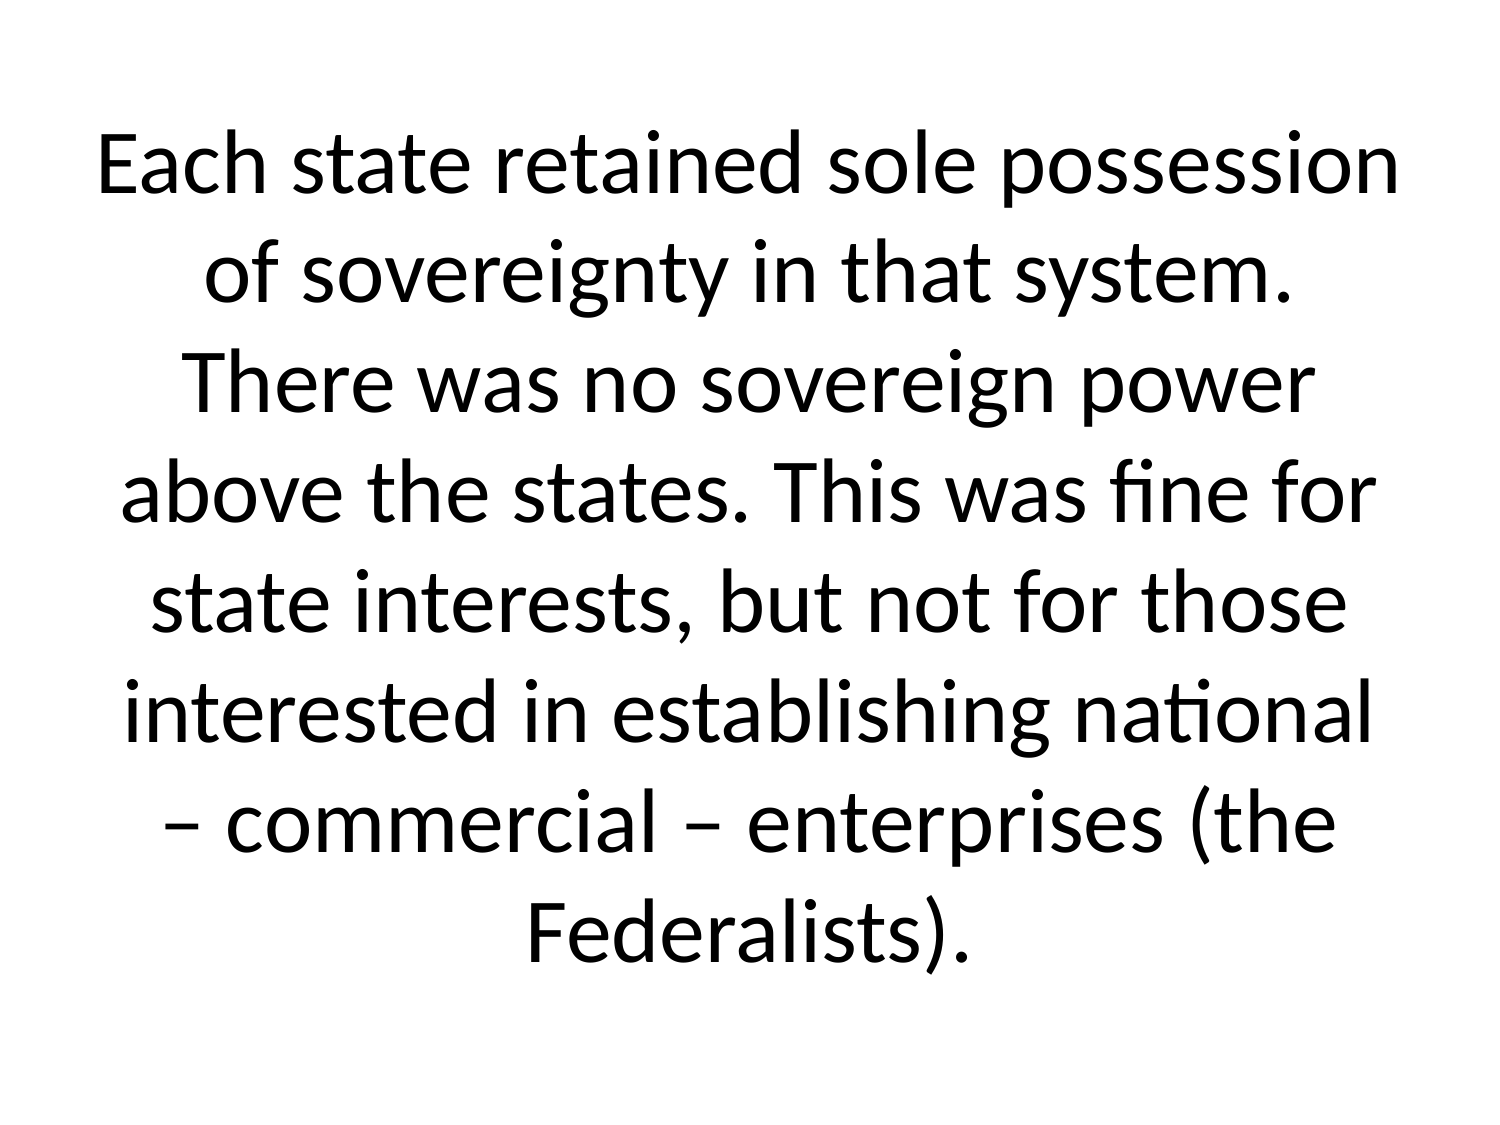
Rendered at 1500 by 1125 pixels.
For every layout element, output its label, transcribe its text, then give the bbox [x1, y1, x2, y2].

title Each state retained sole possession of sovereignty in that system. There was no sovereign power above the states. This was fine for state interests, but not for those interested in establishing national – commercial – enterprises (the Federalists). [75, 45, 1425, 1038]
